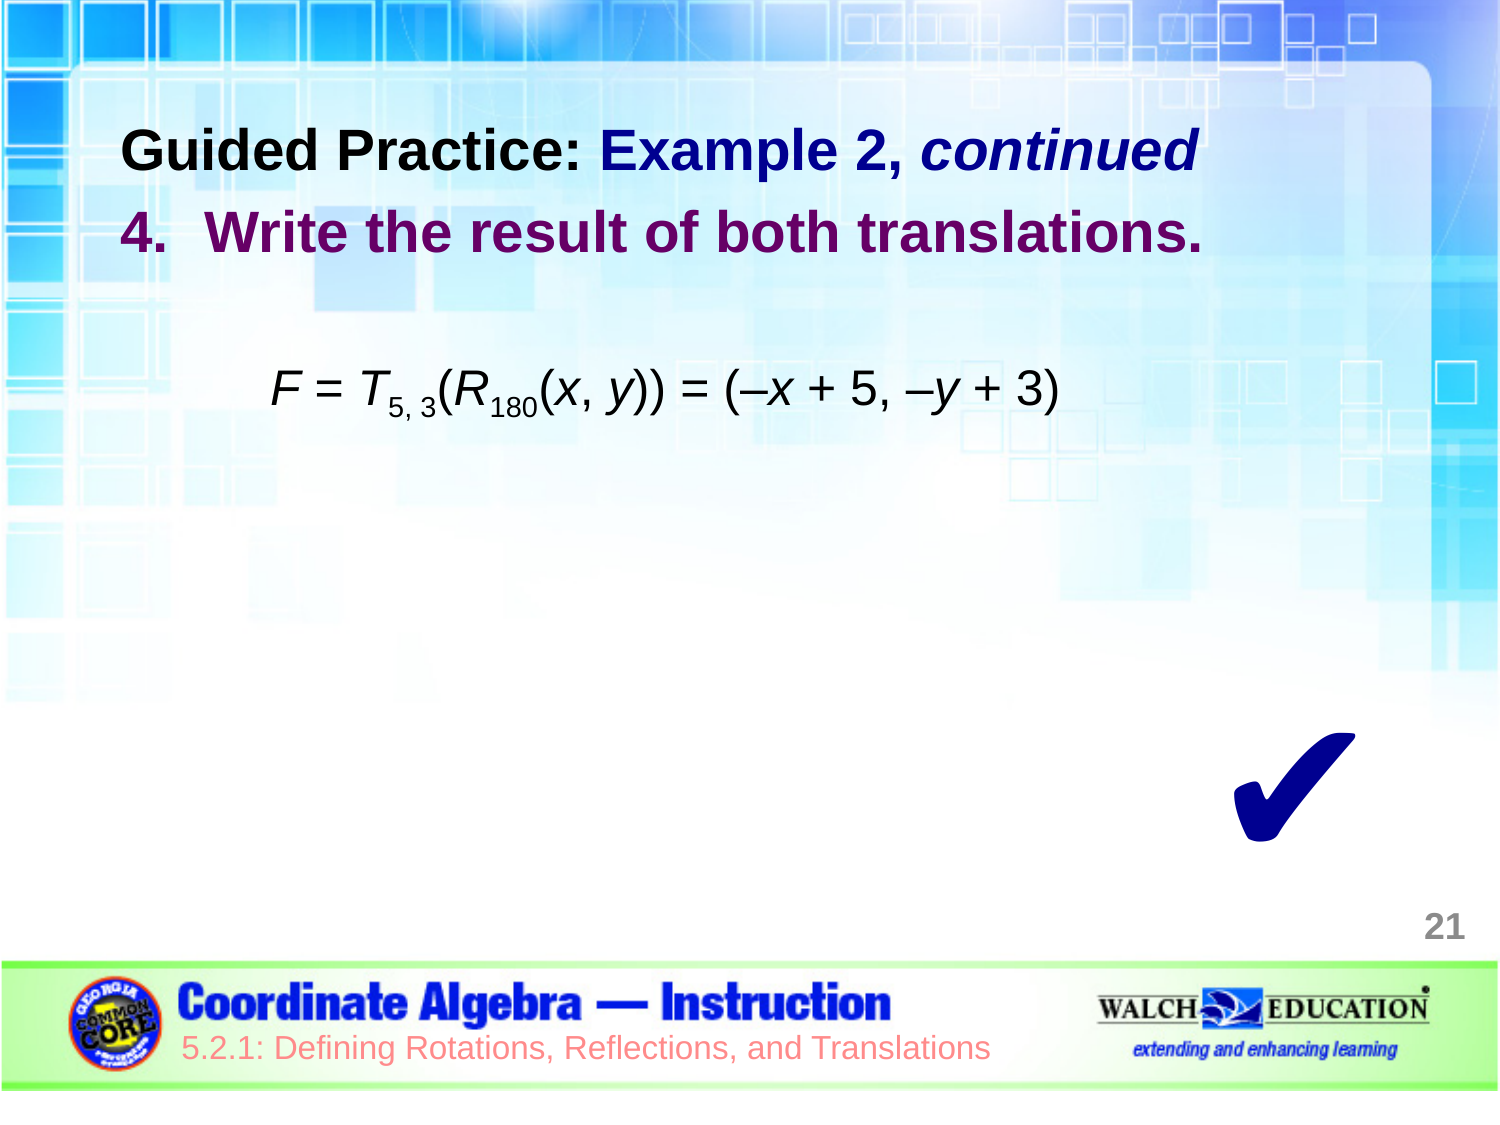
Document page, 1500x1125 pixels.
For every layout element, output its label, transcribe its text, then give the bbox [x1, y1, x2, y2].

picture [1, 0, 1500, 1091]
slide_number 21 [1361, 901, 1481, 949]
footer 5.2.1: Defining Rotations, Reflections, and Translations [166, 1024, 1080, 1069]
subtitle Guided Practice: Example 2, continued Write the result of both translations. F = T5, 3(R180(x, y)) = (–x + 5, –y + 3) [105, 105, 1380, 925]
text_box ✔ [1128, 651, 1394, 907]
